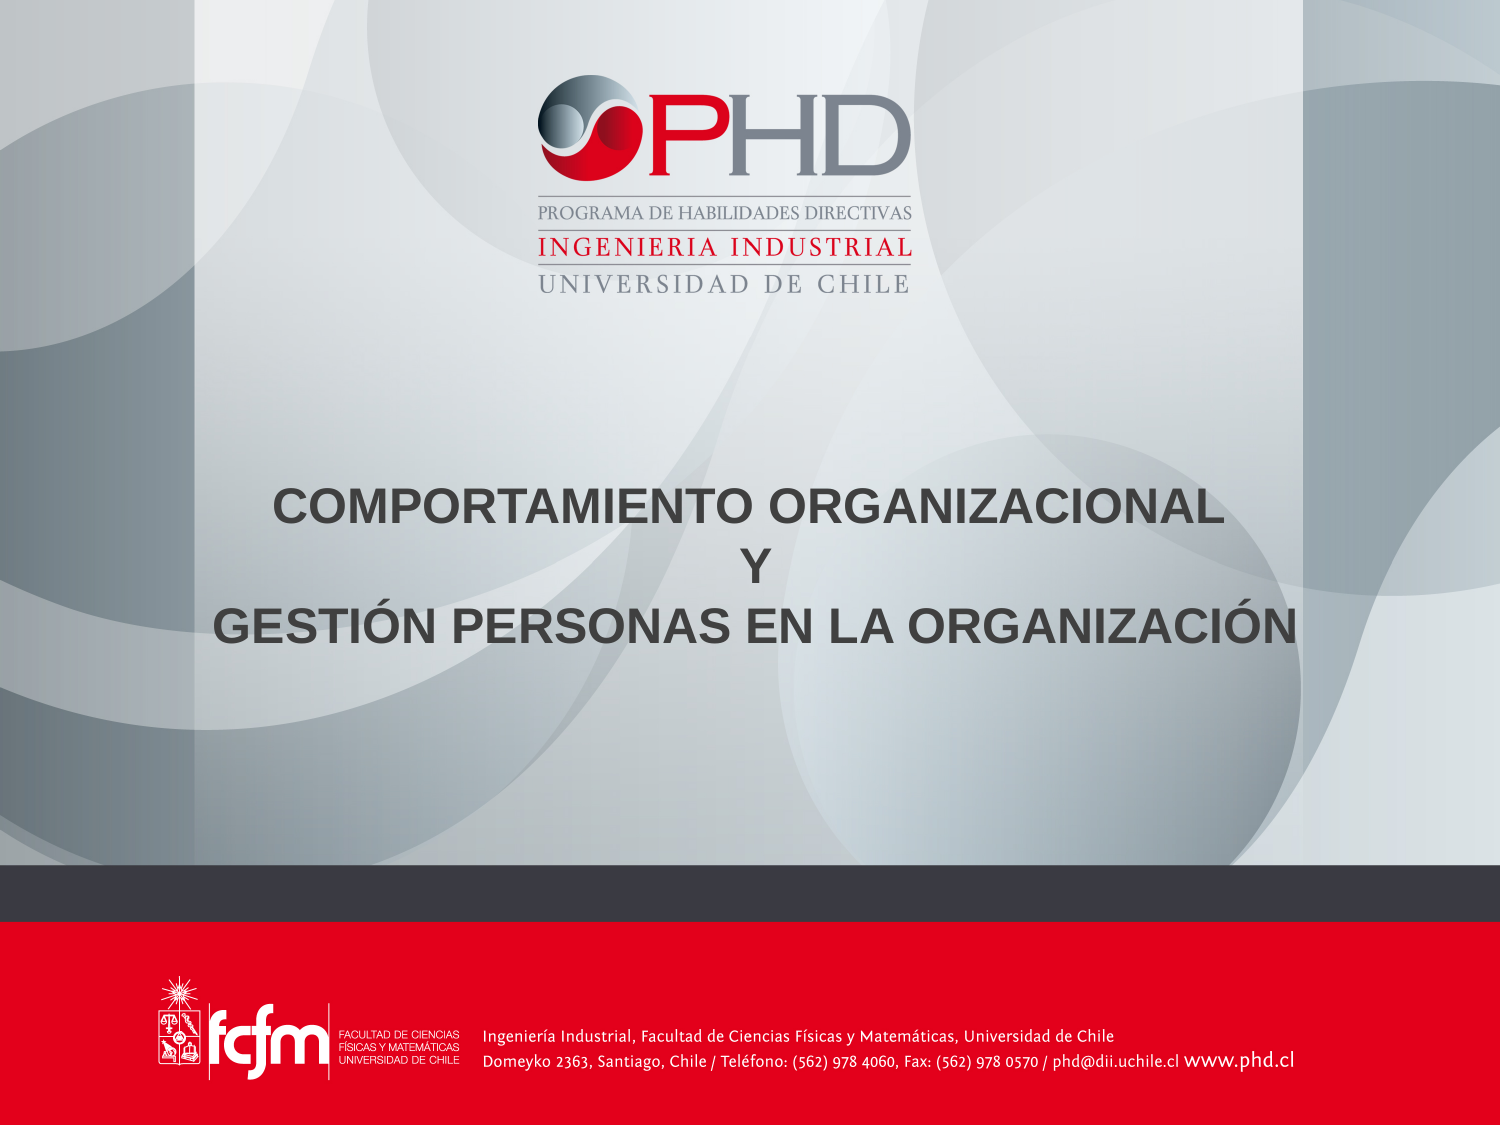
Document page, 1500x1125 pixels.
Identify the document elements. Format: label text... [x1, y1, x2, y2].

text_box COMPORTAMIENTO ORGANIZACIONAL Y GESTIÓN PERSONAS EN LA ORGANIZACIÓN [49, 350, 1463, 838]
picture [0, 0, 1500, 1125]
